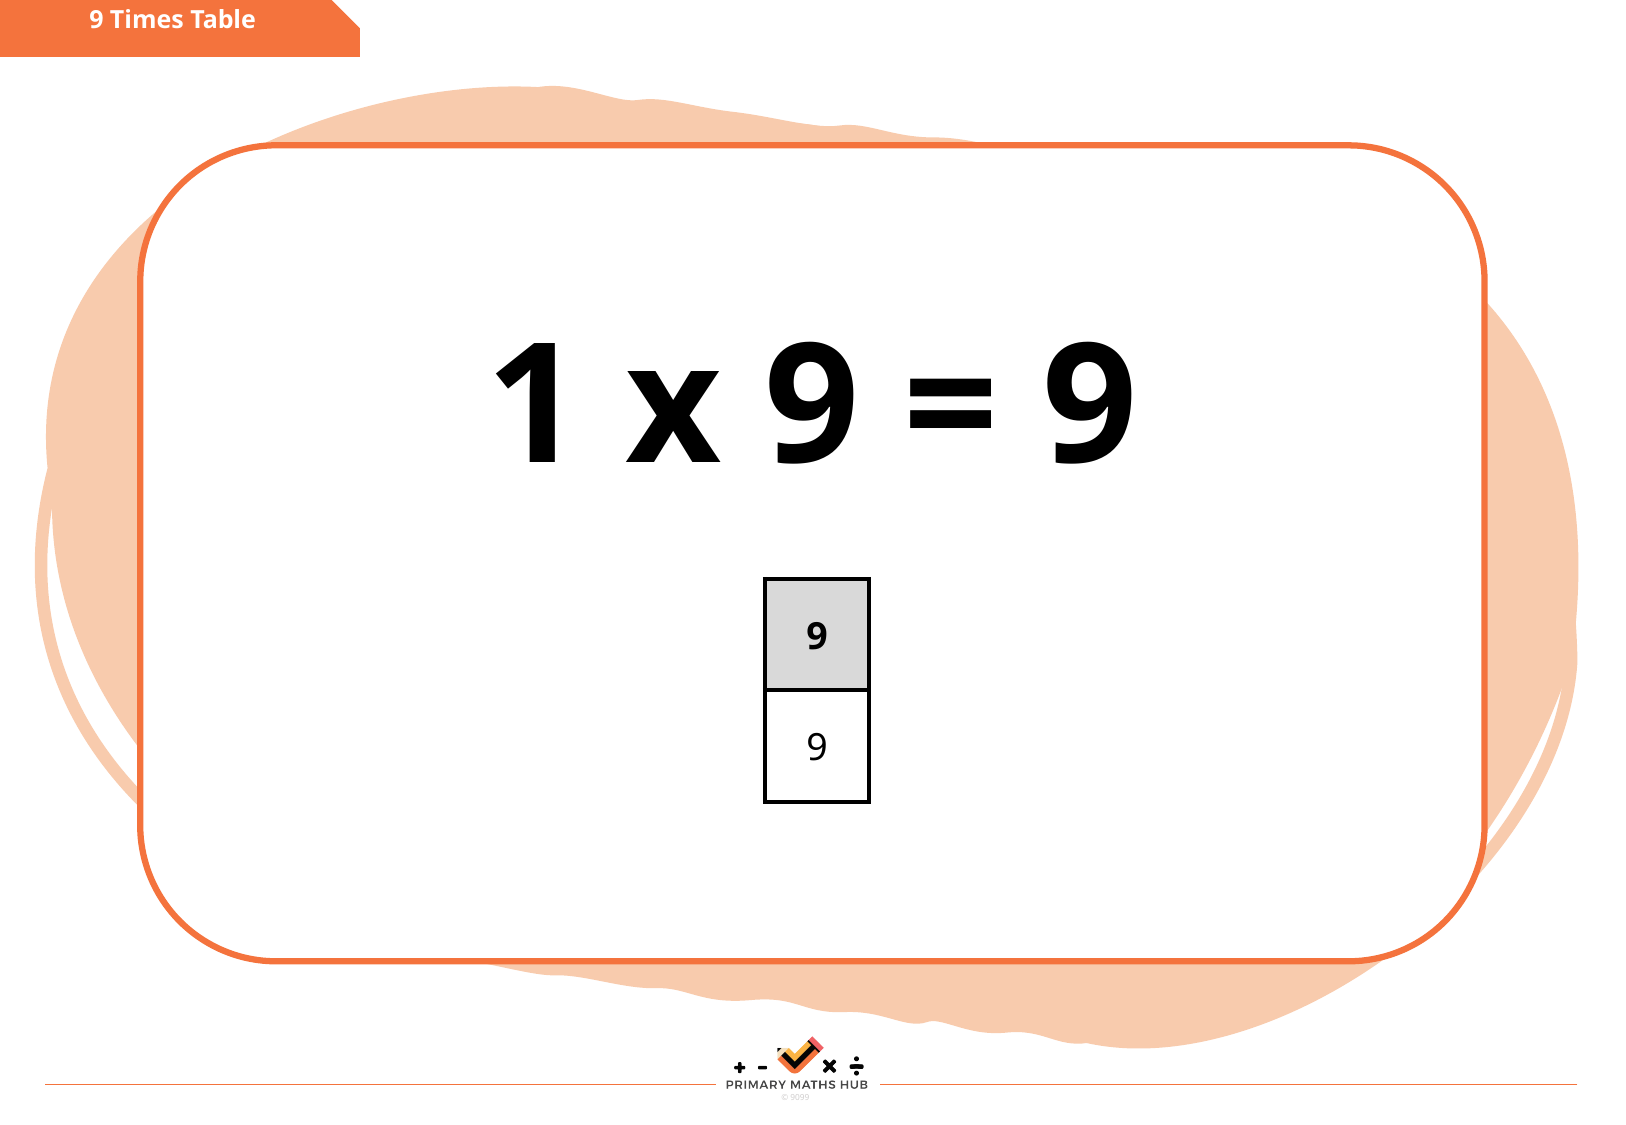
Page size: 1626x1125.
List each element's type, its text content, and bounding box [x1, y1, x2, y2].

table_header 9 [767, 581, 867, 688]
text_box [39, 211, 158, 800]
text_box 9 Times Table [0, 0, 361, 58]
table_cell 9 [767, 692, 867, 800]
text_box [496, 961, 1373, 1044]
text_box [139, 144, 1486, 963]
text_box © 9099 [720, 1084, 870, 1110]
text_box 1 x 9 = 9 [140, 288, 1485, 503]
text_box [273, 91, 956, 144]
picture [722, 1034, 872, 1094]
text_box [1481, 301, 1579, 864]
